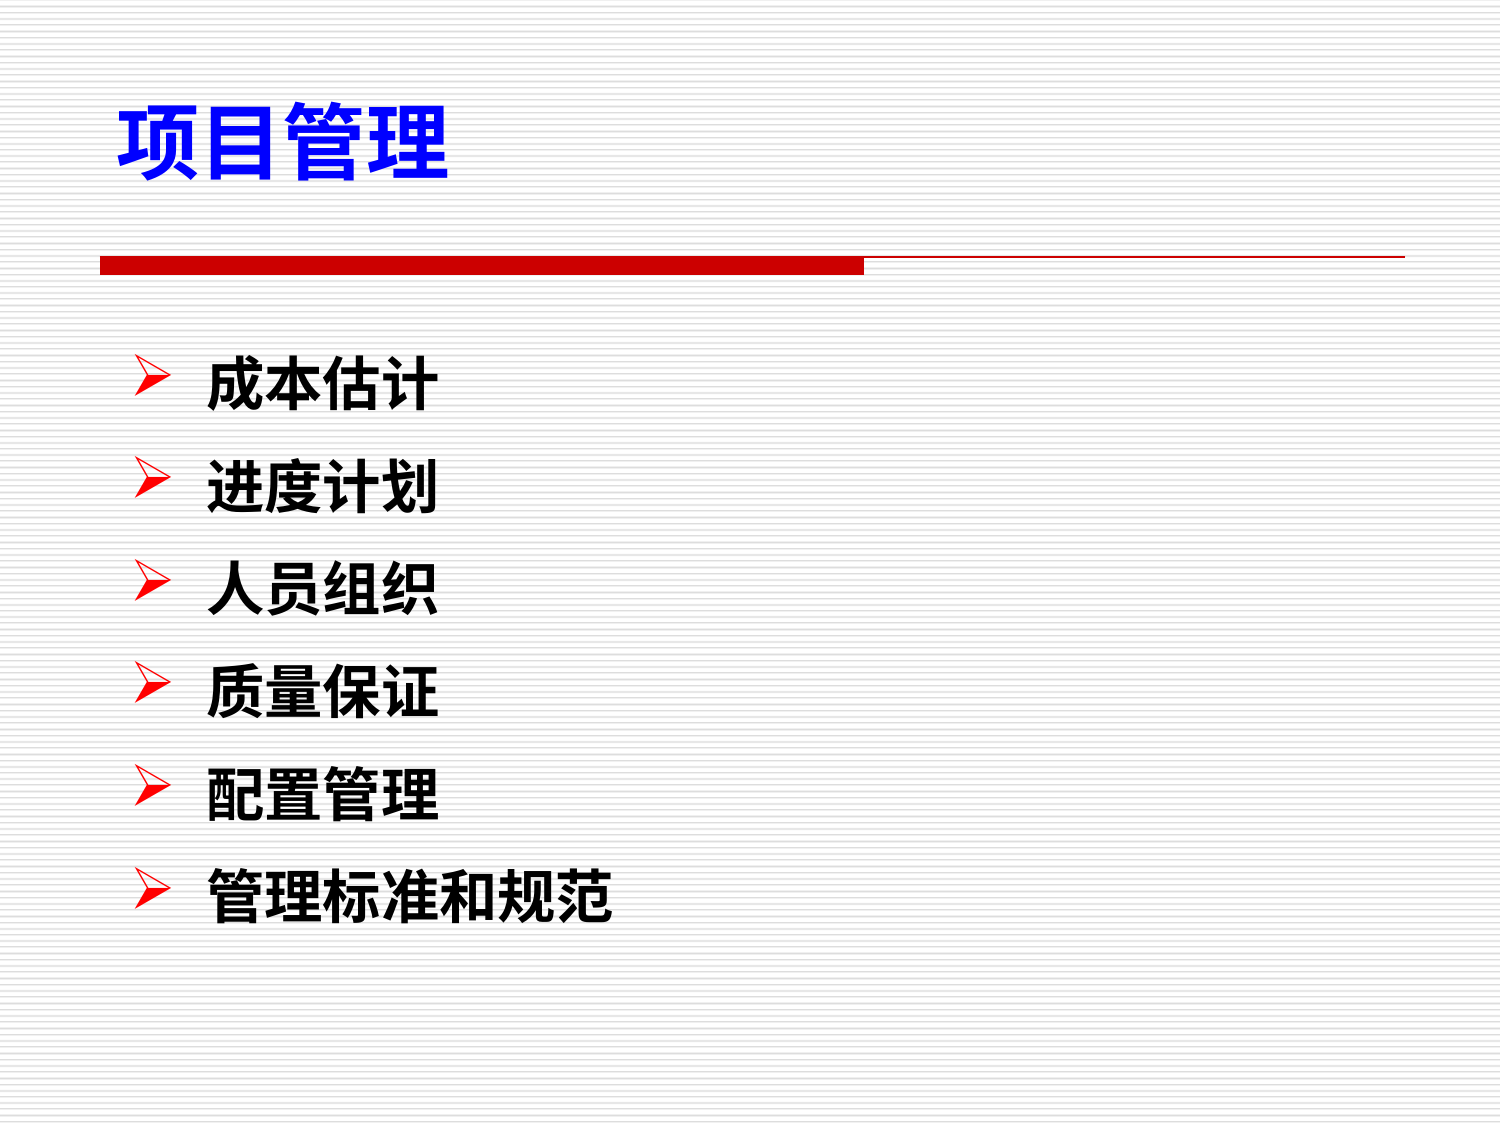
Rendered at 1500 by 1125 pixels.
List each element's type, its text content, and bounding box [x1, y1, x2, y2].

picture [0, 0, 1500, 1125]
text_box 项目管理 [101, 16, 1377, 198]
text_box 成本估计 进度计划 人员组织 质量保证 配置管理 管理标准和规范 [115, 318, 1355, 956]
